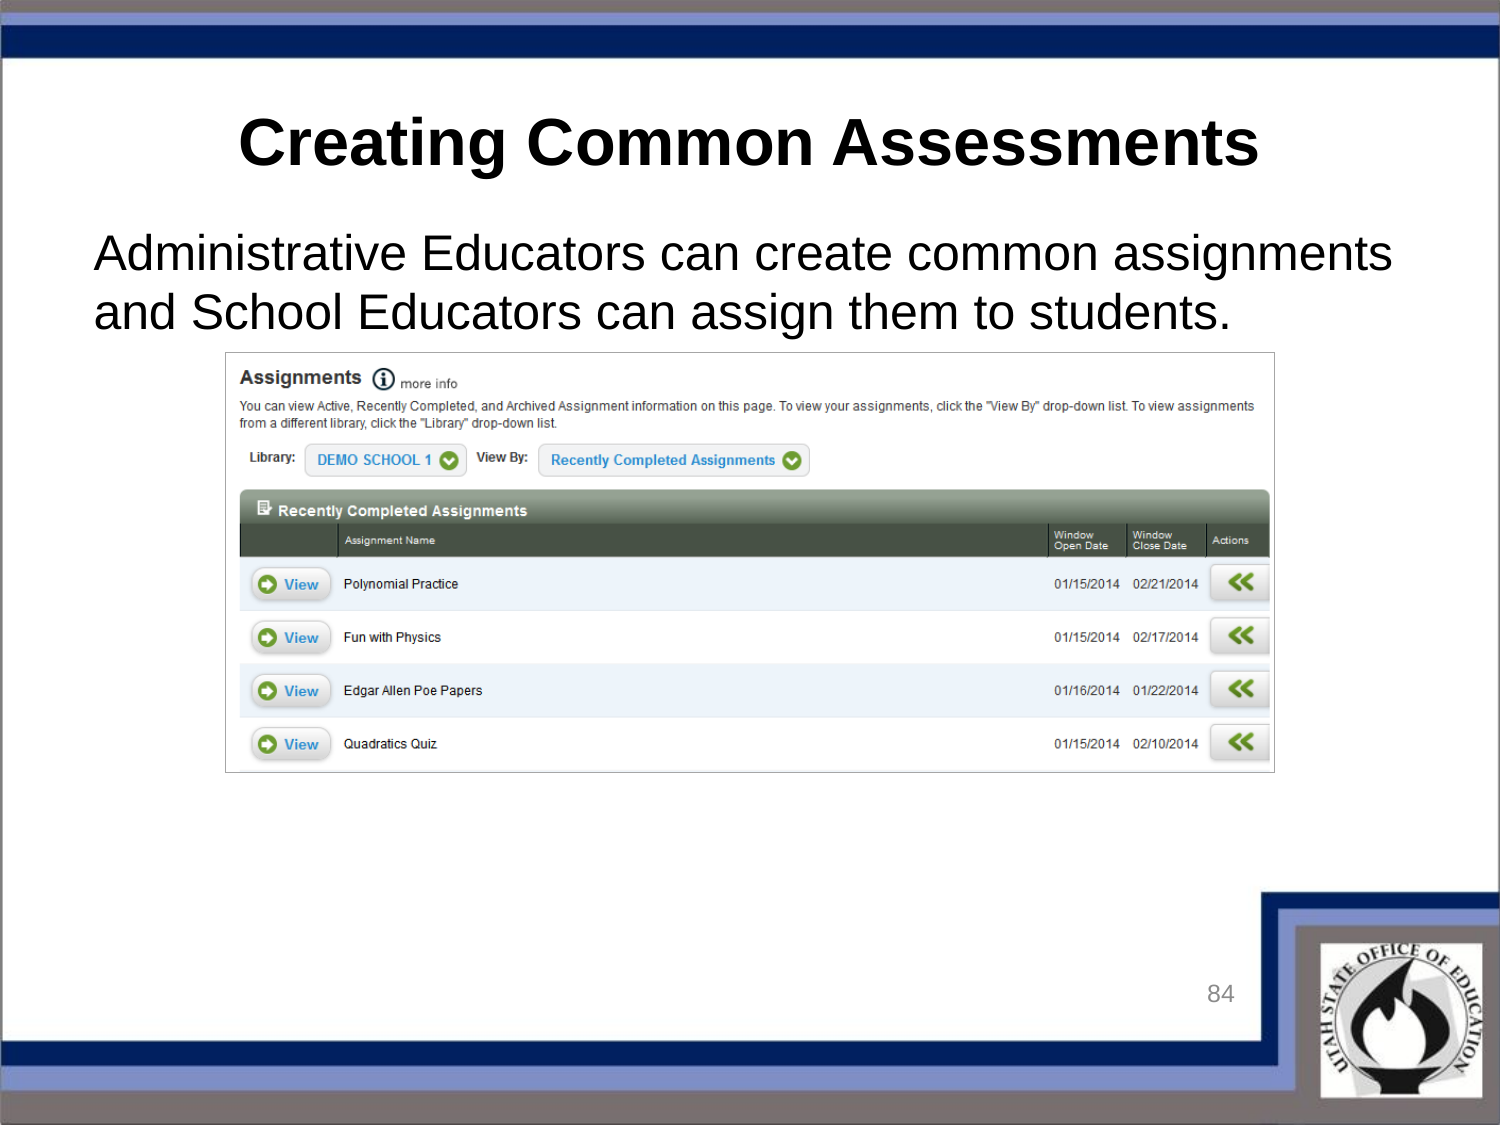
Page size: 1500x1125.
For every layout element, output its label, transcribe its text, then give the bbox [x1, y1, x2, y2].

picture [0, 0, 1500, 1125]
slide_number 84 [900, 962, 1250, 1023]
title Creating Common Assessments [75, 45, 1425, 233]
list Administrative Educators can create common assignments and School Educators can assign them to students. [78, 212, 1429, 838]
